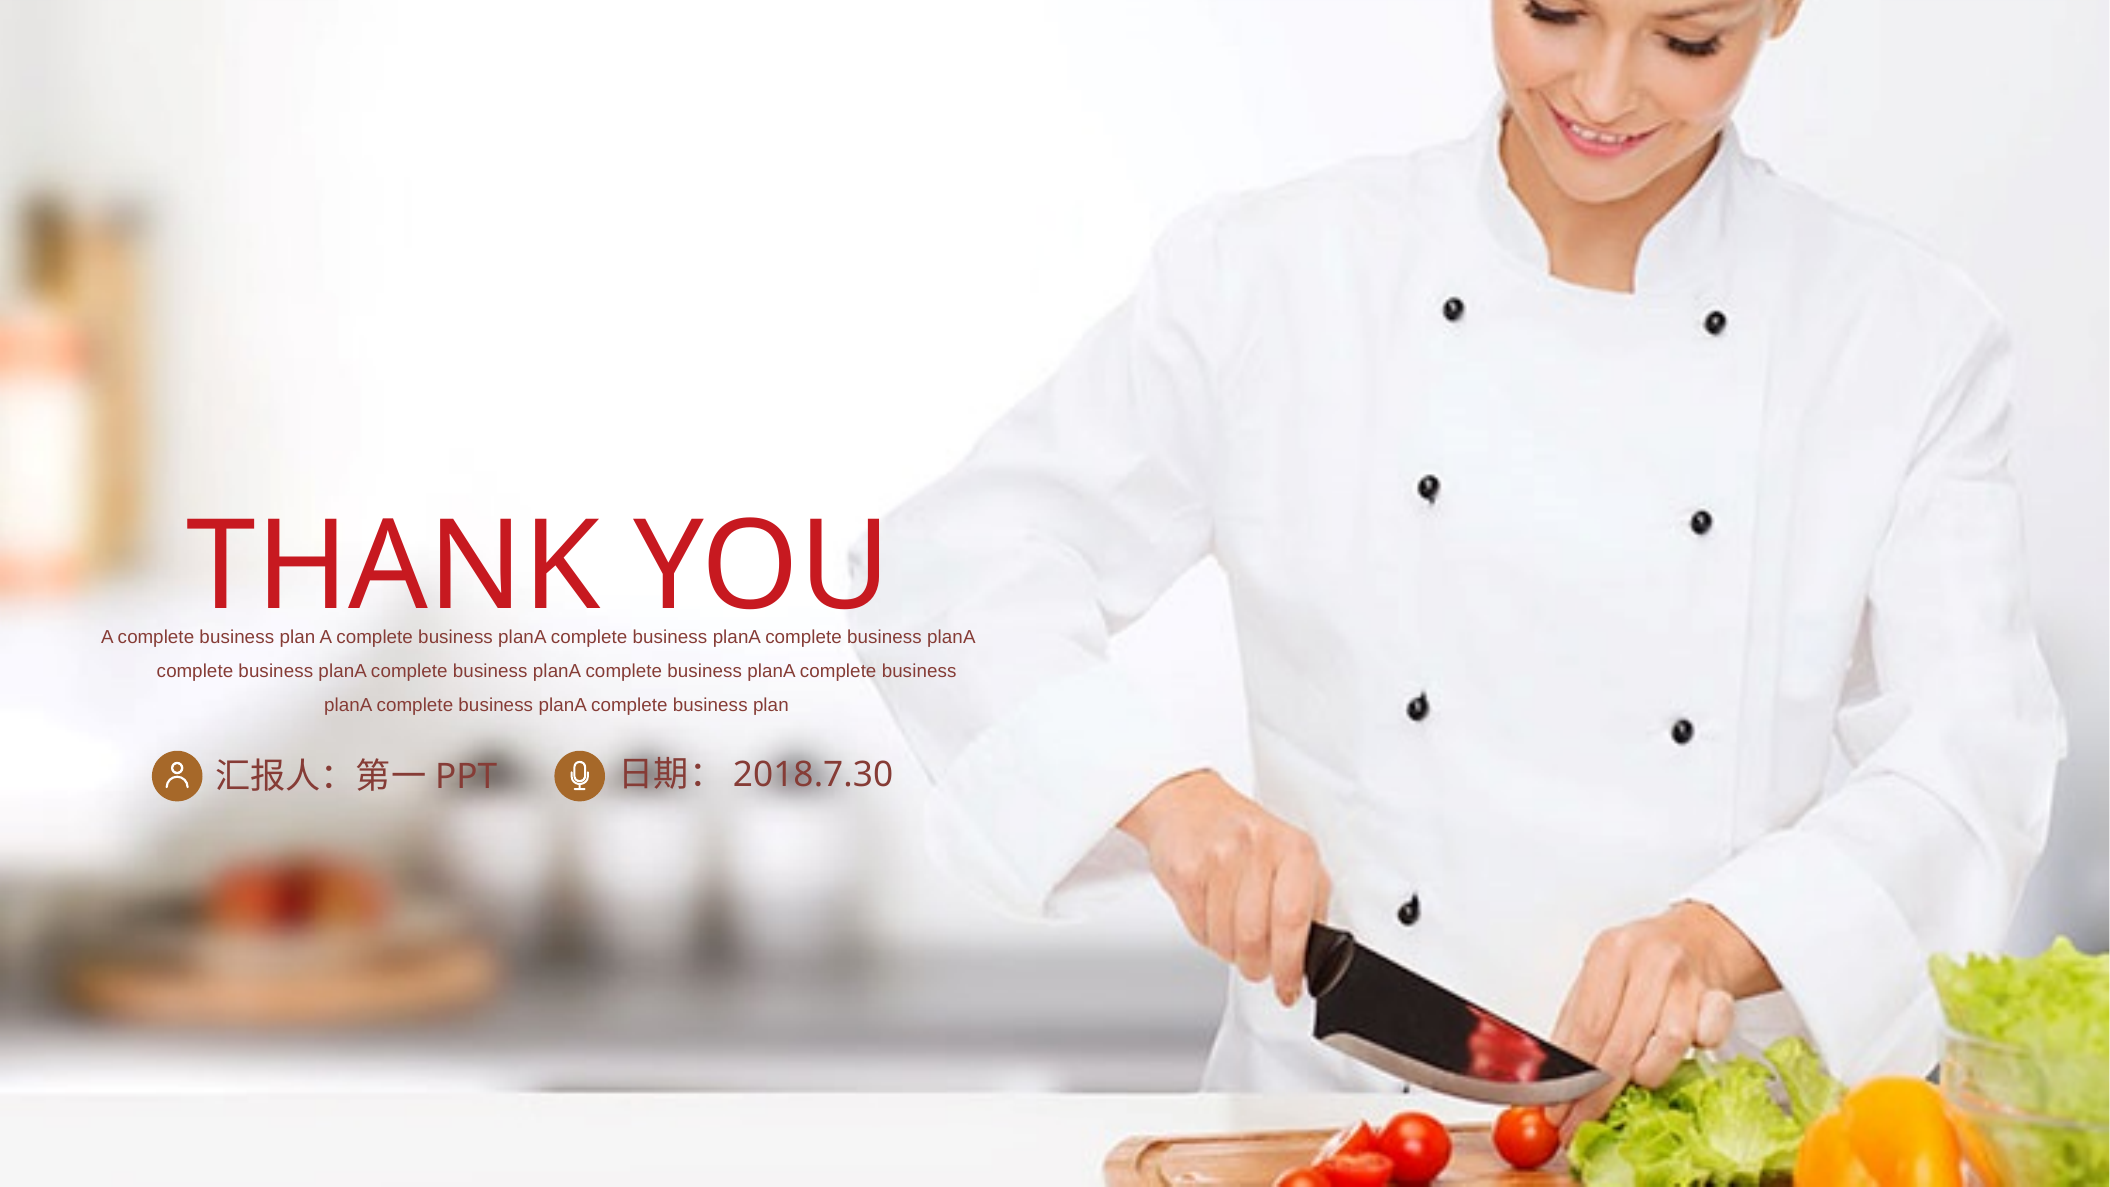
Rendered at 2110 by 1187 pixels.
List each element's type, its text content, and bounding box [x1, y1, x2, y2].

text_box 汇报人：第一PPT [200, 745, 512, 803]
text_box [0, 0, 2110, 1187]
text_box 日期：2018.7.30 [604, 744, 909, 802]
text_box THANK YOU [62, 476, 1016, 642]
text_box A complete business plan A complete business planA complete business planA complete business planA complete business planA complete business planA complete business planA complete business planA complete business planA complete business plan [75, 603, 1000, 726]
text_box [554, 750, 605, 802]
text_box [151, 750, 203, 802]
